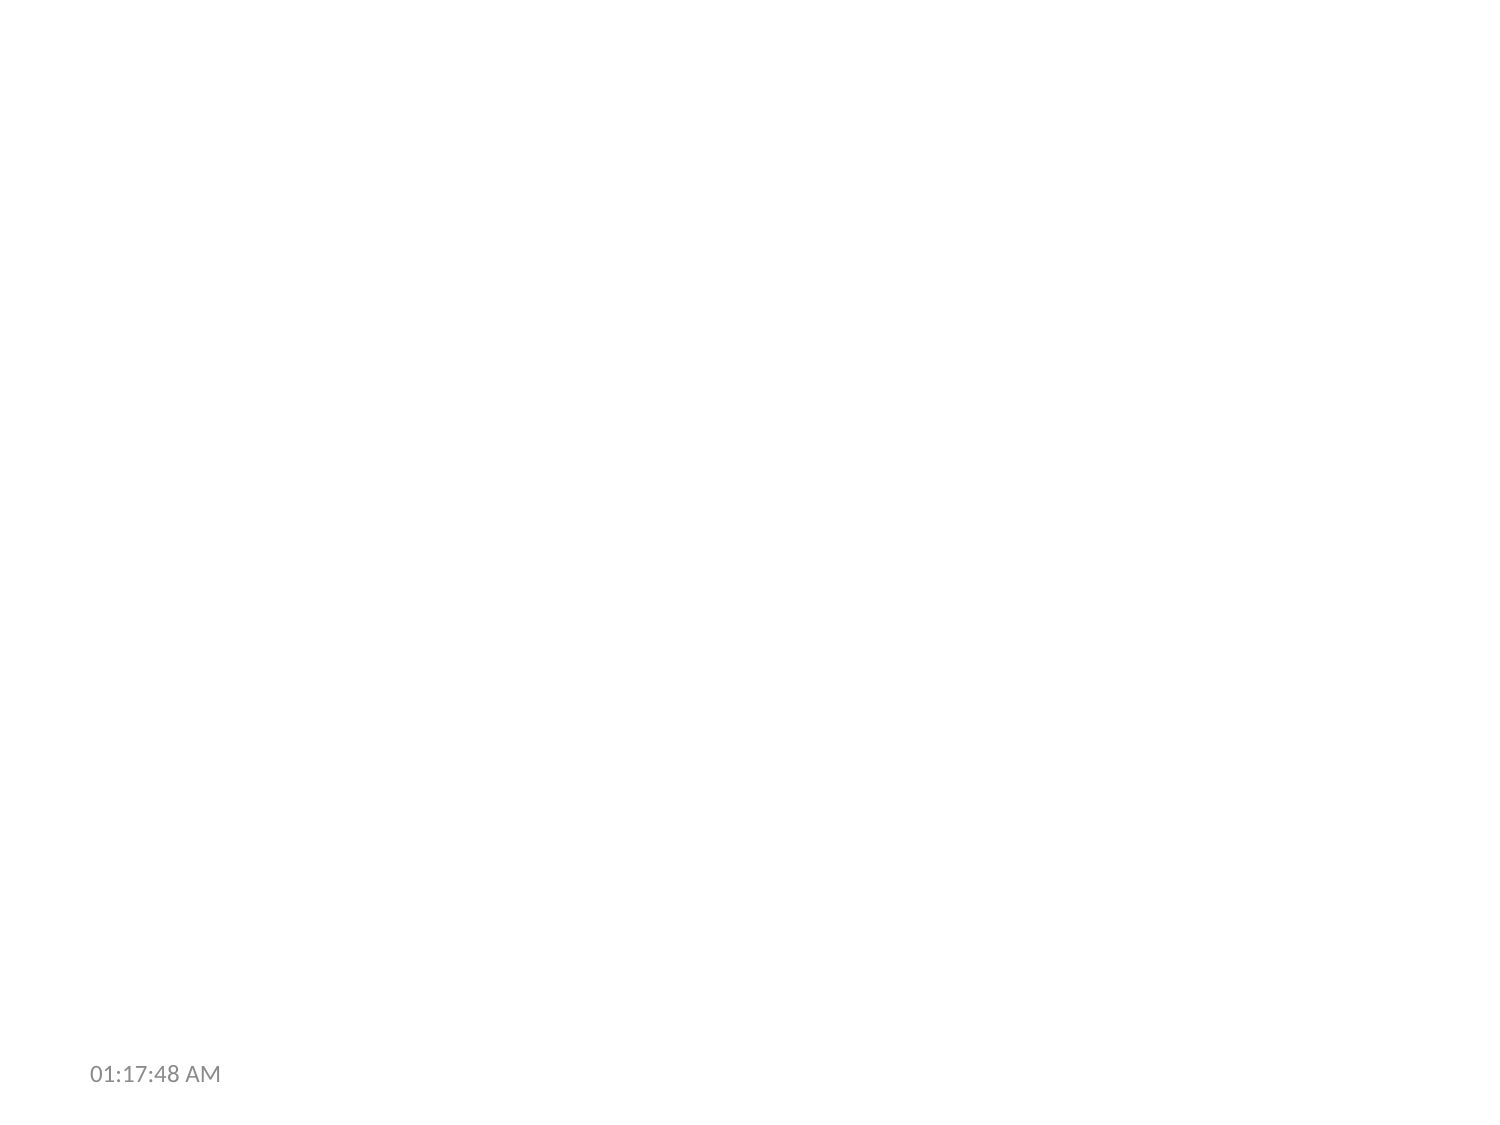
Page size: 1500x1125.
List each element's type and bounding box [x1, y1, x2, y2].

slide_number [75, 1042, 425, 1103]
